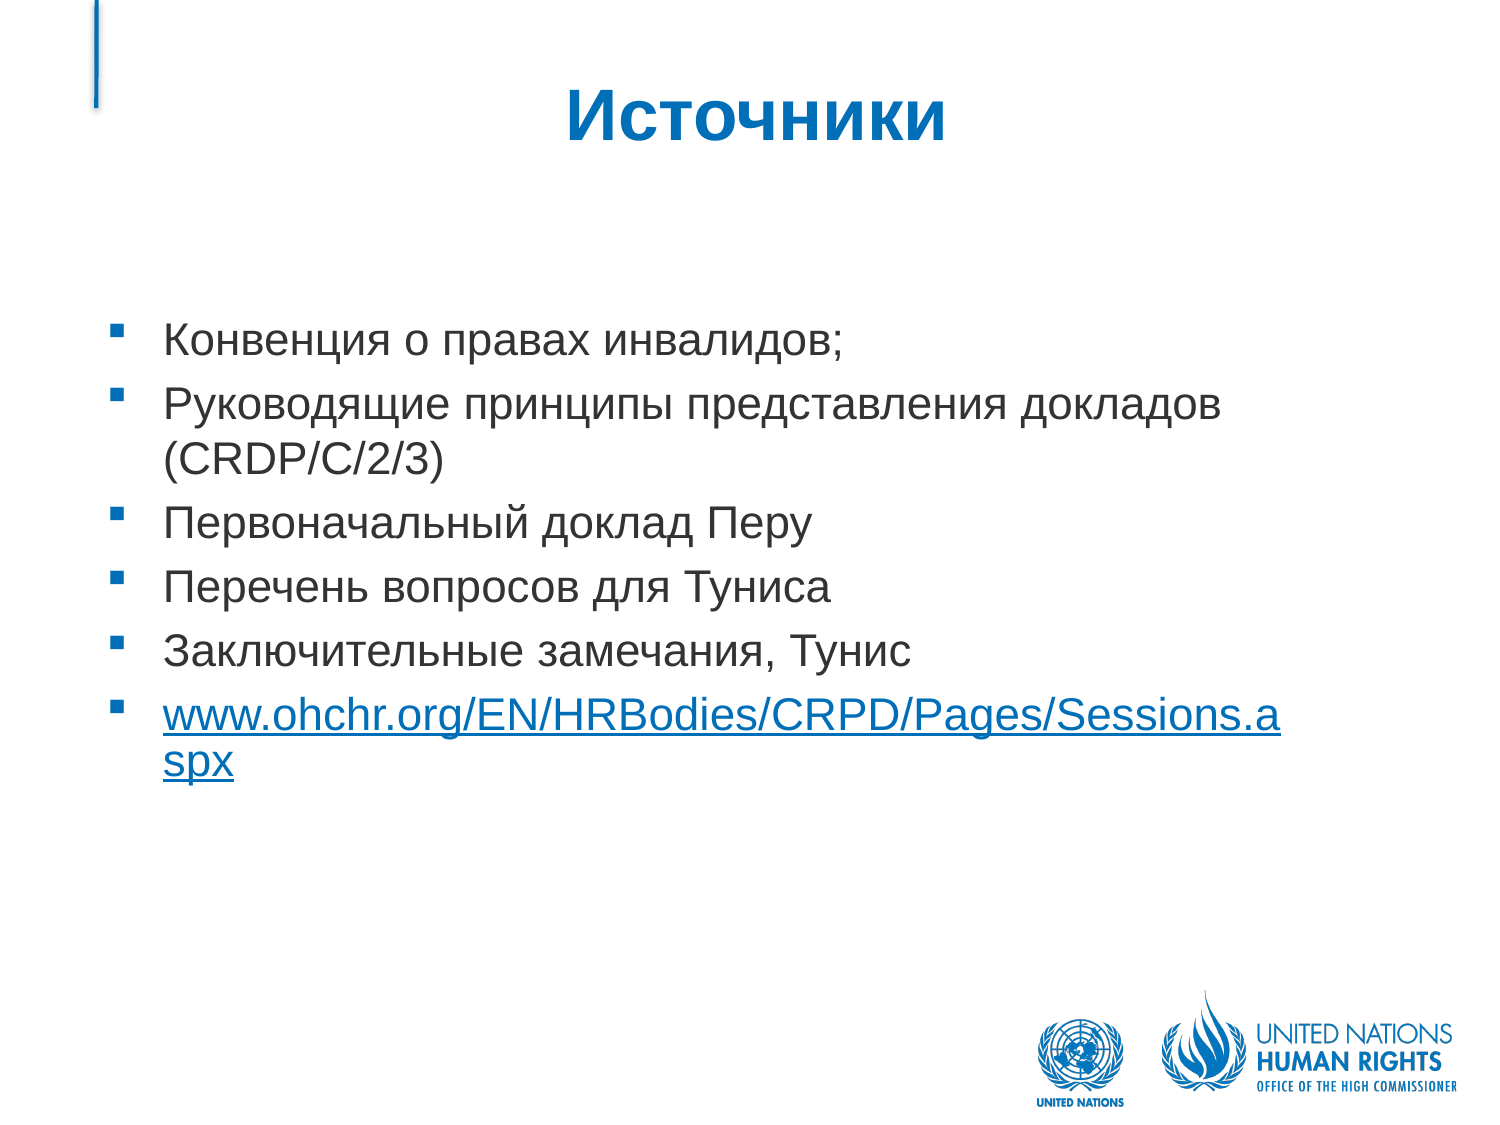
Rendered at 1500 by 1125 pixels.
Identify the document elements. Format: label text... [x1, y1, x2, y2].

title Источники [52, 59, 1463, 248]
picture [1037, 990, 1457, 1107]
list Конвенция о правах инвалидов; Руководящие принципы представления докладов (CRDP/C/2/3) Первоначальный доклад Перу Перечень вопросов для Туниса Заключительные замечания, Тунис www.ohchr.org/EN/HRBodies/CRPD/Pages/Sessions.aspx [91, 301, 1319, 813]
